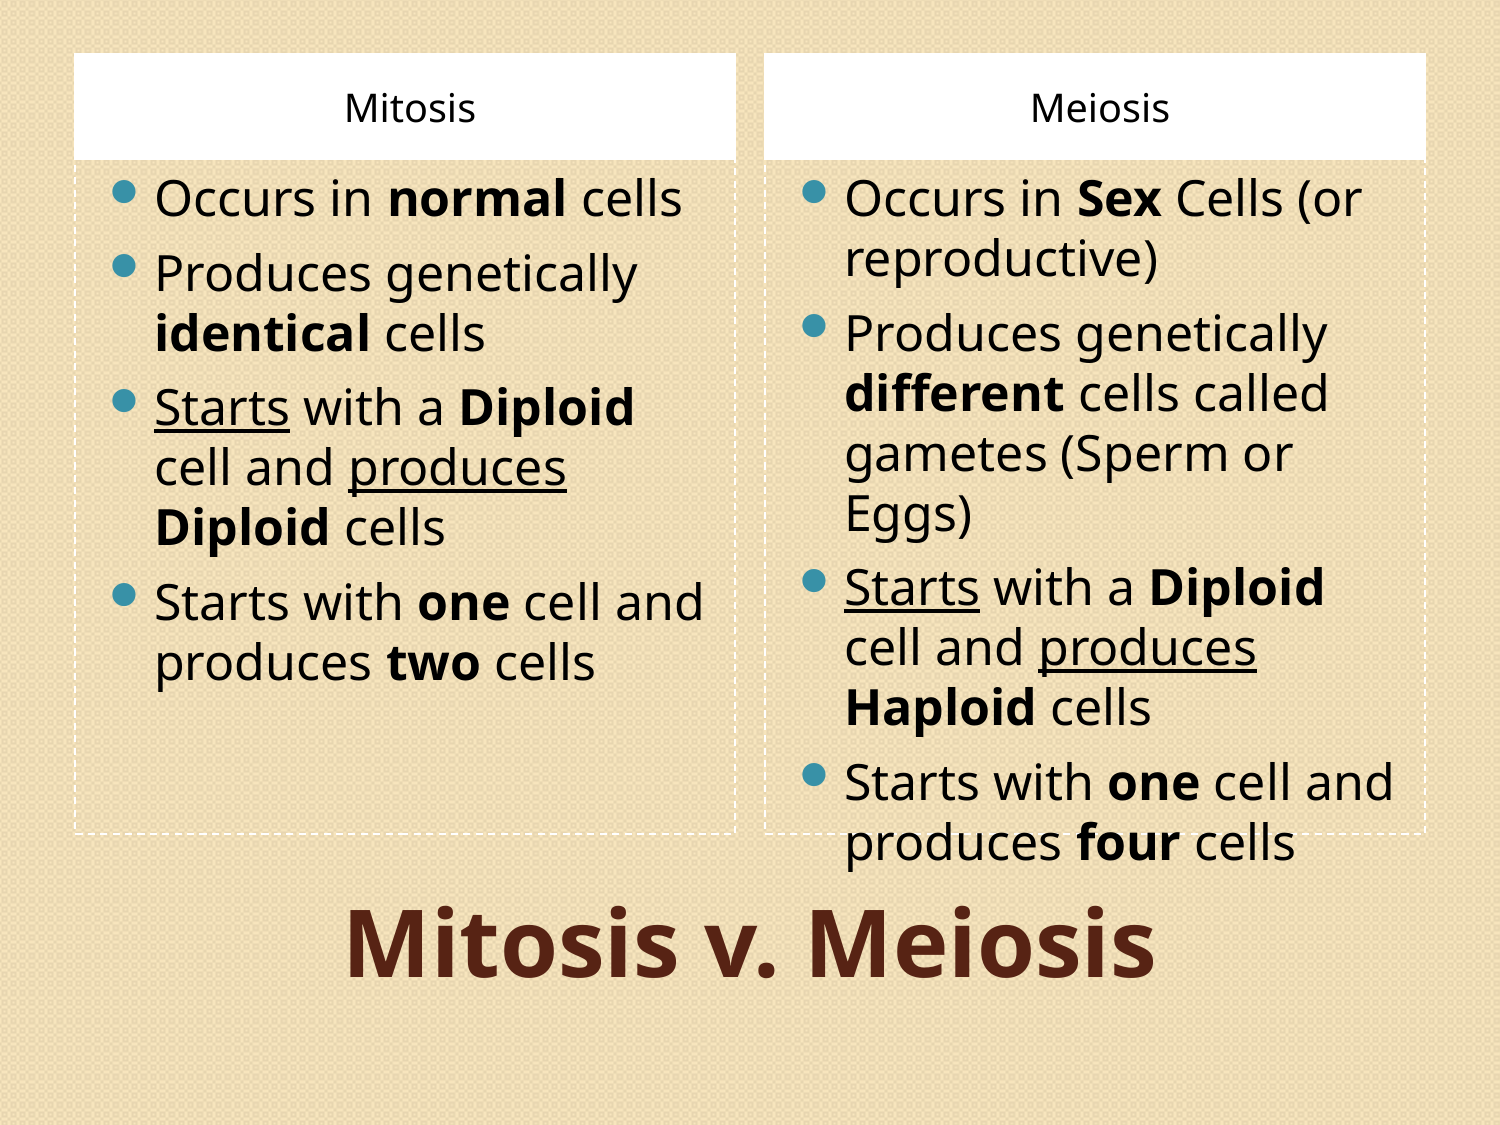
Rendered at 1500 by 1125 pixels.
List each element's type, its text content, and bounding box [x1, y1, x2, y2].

list Occurs in Sex Cells (or reproductive) Produces genetically different cells called gametes (Sperm or Eggs) Starts with a Diploid cell and produces Haploid cells Starts with one cell and produces four cells [764, 158, 1426, 835]
list Meiosis [764, 53, 1426, 159]
list Mitosis [74, 53, 736, 159]
list Occurs in normal cells Produces genetically identical cells Starts with a Diploid cell and produces Diploid cells Starts with one cell and produces two cells [74, 158, 736, 835]
title Mitosis v. Meiosis [75, 846, 1425, 1034]
